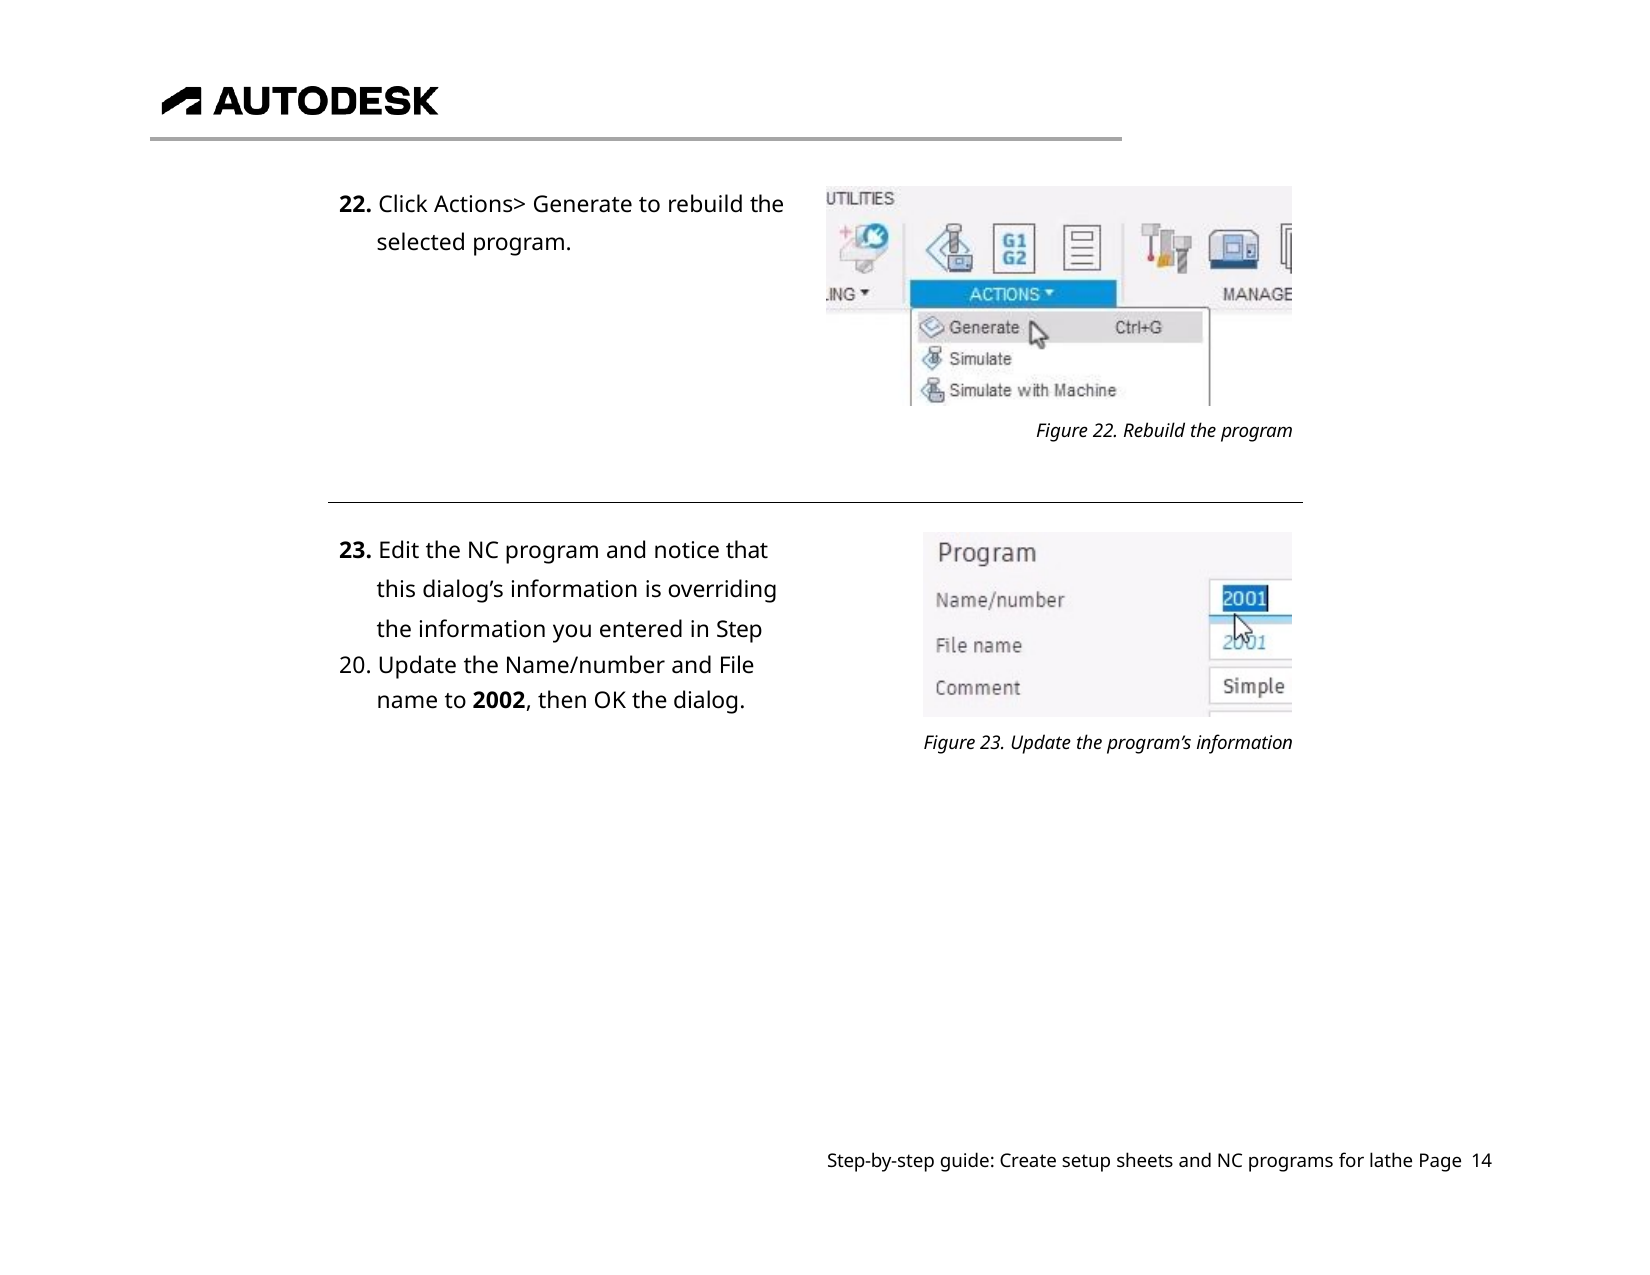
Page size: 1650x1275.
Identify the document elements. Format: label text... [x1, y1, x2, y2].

table_cell 23. Edit the NC program and notice that this dialog’s information is overriding the information you entered in Step 20. Update the Name/number and File name to 2002, then OK the dialog. [328, 503, 807, 762]
slide_number Step-by-step guide: Create setup sheets and NC programs for lathe Page 10 [825, 1145, 1509, 1275]
table_header Figure 22. Rebuild the program [807, 187, 1303, 502]
picture [922, 532, 1292, 718]
picture [825, 186, 1292, 406]
picture [161, 86, 439, 115]
table_header 22. Click Actions> Generate to rebuild the selected program. [328, 187, 807, 502]
table_cell Figure 23. Update the program’s information [807, 503, 1303, 762]
